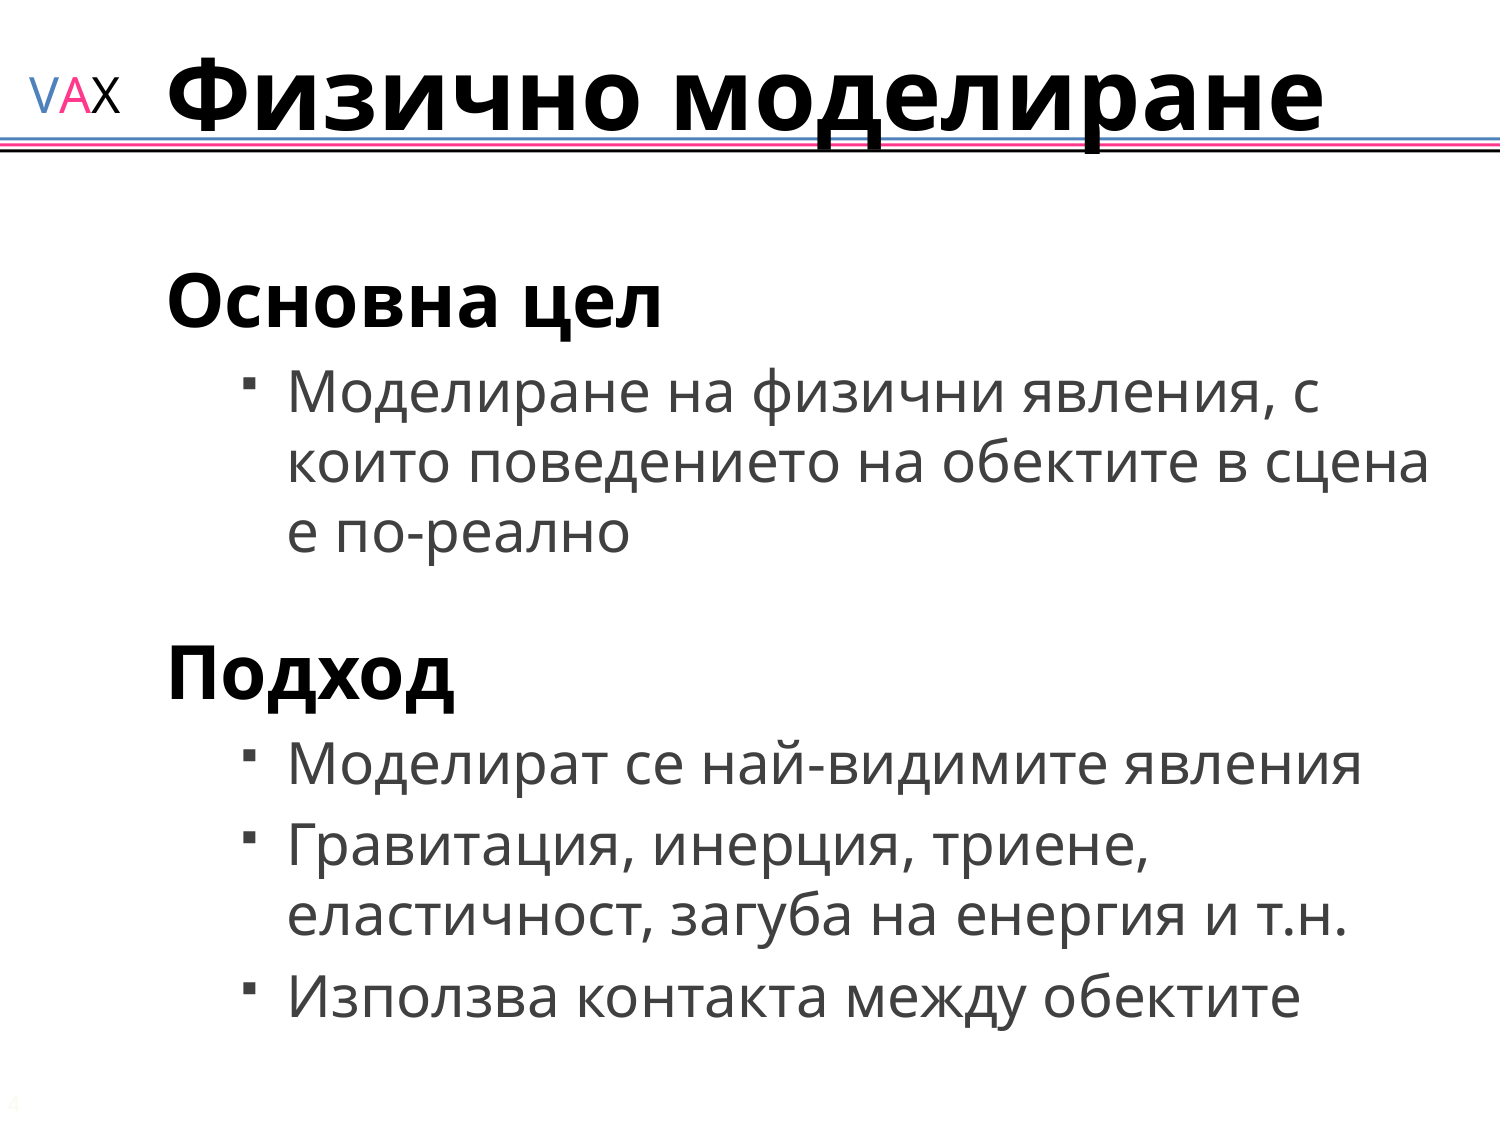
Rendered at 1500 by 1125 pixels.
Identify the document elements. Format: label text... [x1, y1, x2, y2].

title Физично моделиране [0, 37, 1500, 144]
list Основна цел Моделиране на физични явления, с които поведението на обектите в сцена е по-реално Подход Моделират се най-видимите явления Гравитация, инерция, триене, еластичност, загуба на енергия и т.н. Използва контакта между обектите [150, 200, 1488, 1113]
